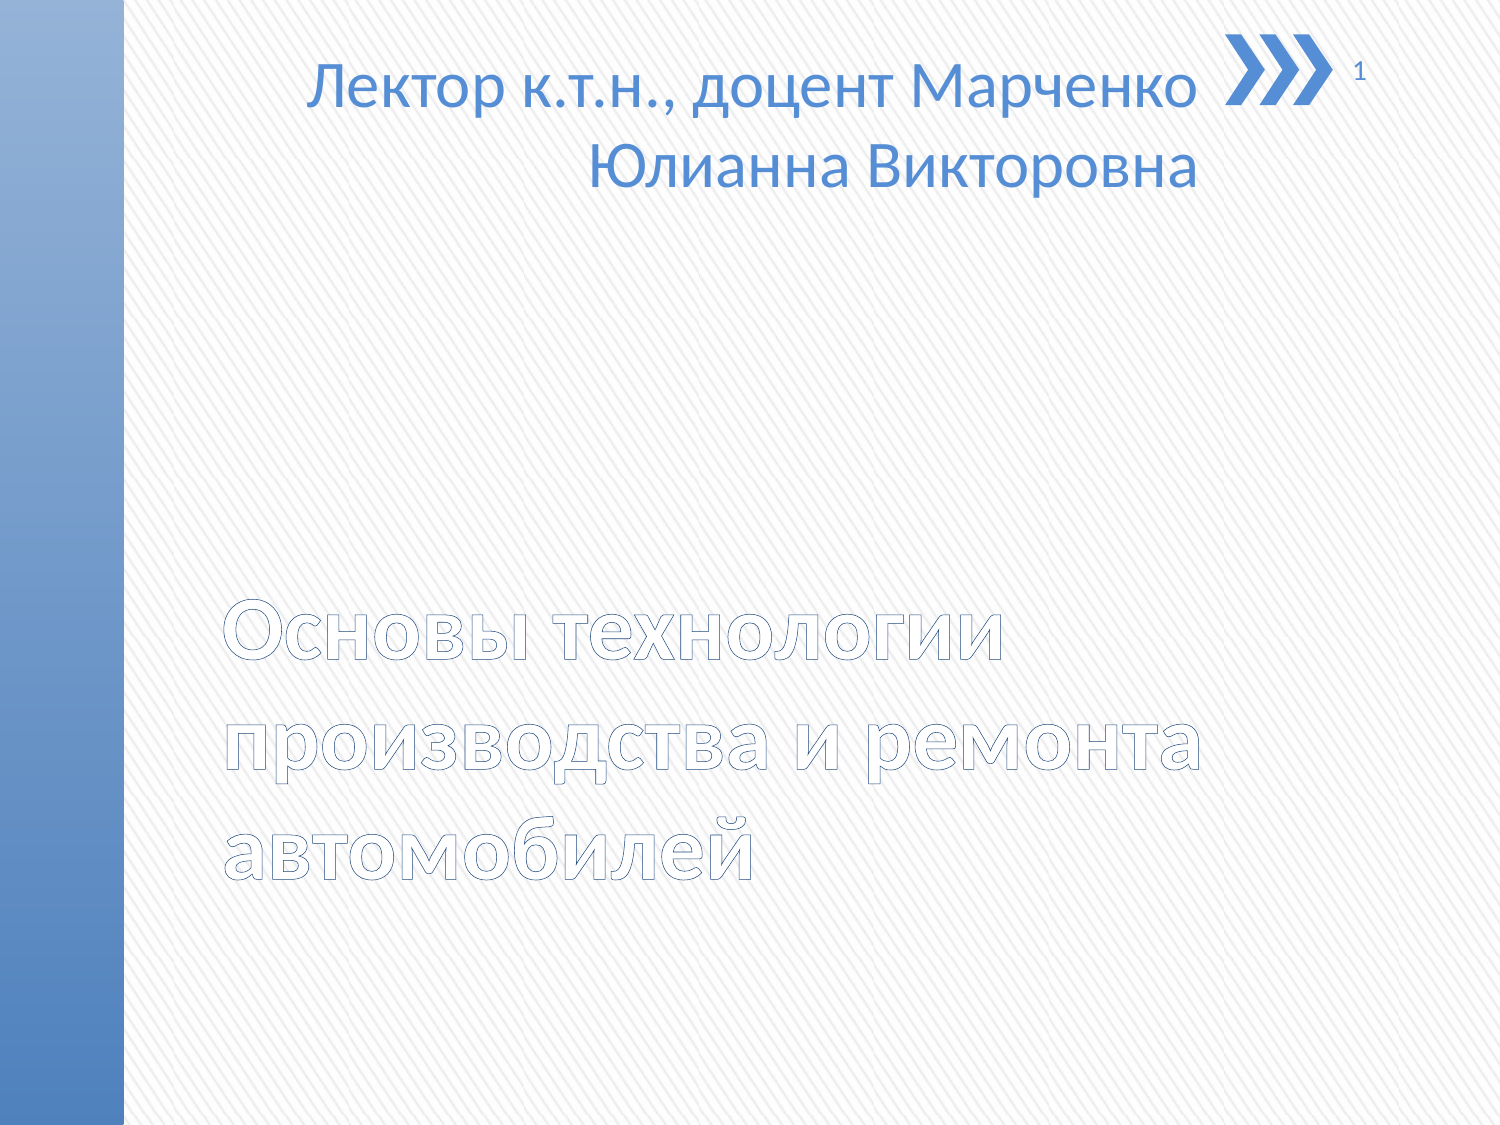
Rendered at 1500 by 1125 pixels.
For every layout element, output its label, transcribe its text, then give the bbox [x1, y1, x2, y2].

subtitle Лектор к.т.н., доцент Марченко Юлианна Викторовна [199, 33, 1215, 189]
slide_number 1 [1337, 38, 1466, 99]
title Основы технологии производства и ремонта автомобилей [206, 444, 1394, 906]
